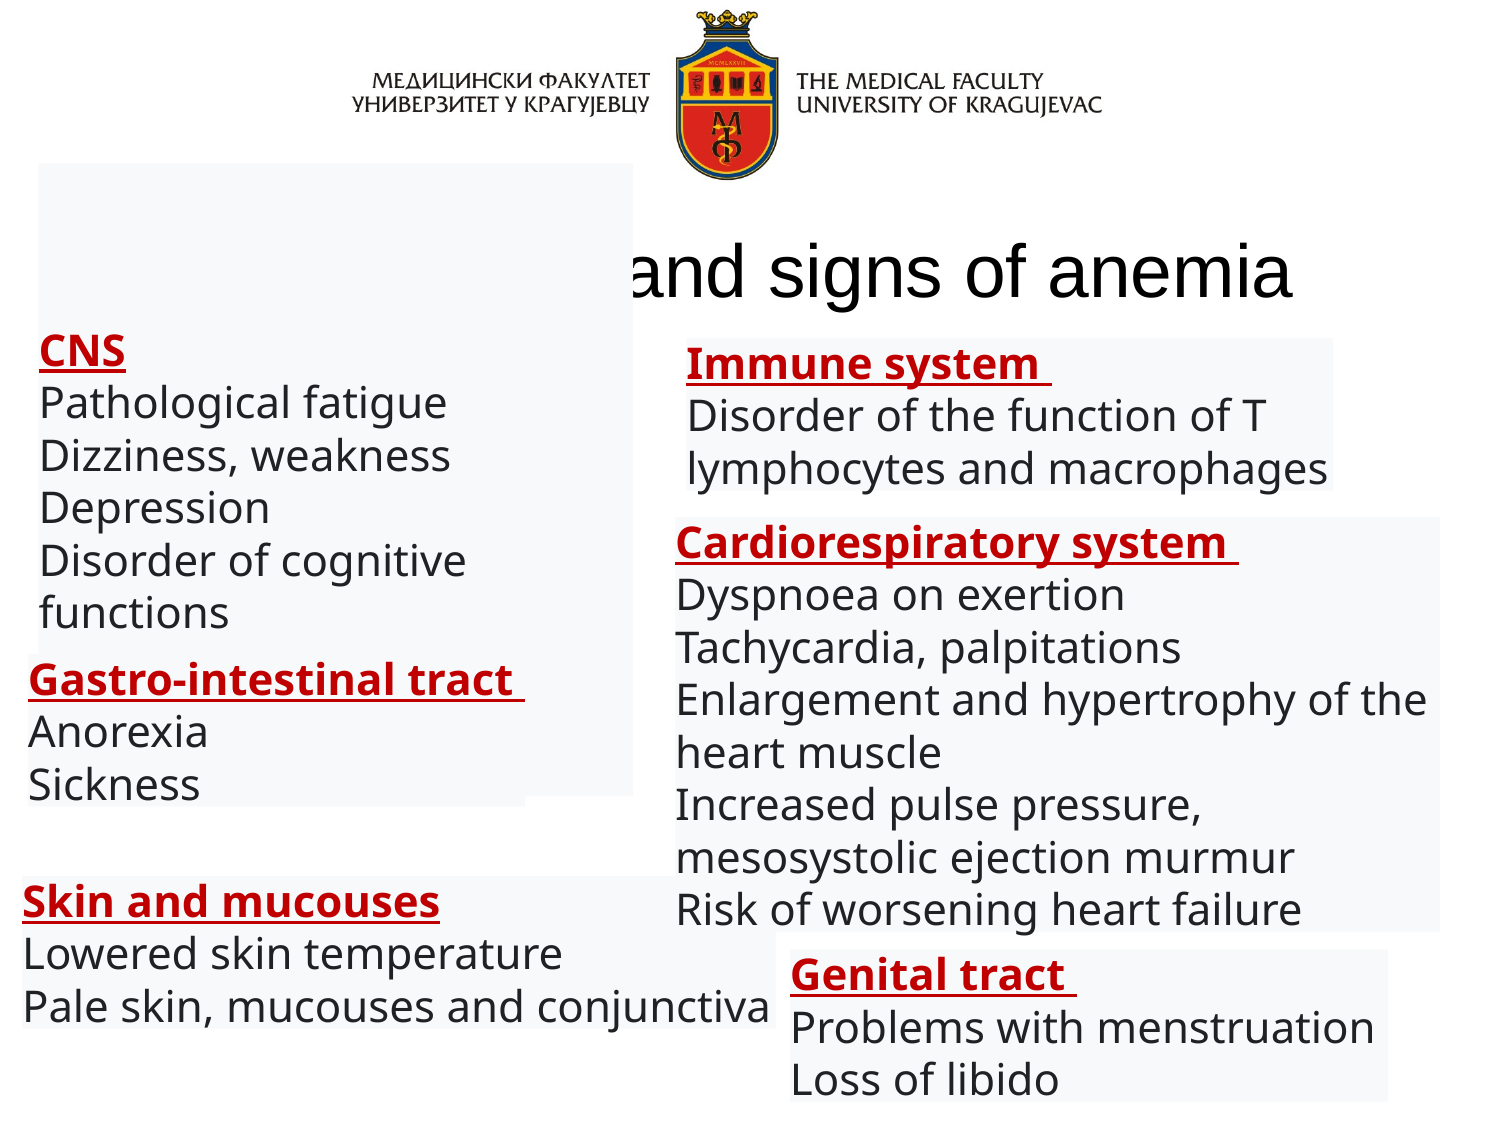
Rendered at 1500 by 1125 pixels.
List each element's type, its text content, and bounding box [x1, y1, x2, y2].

title Sympthoms and signs of anemia [634, 174, 1425, 362]
picture [328, 0, 1125, 174]
list CNS Pathological fatigue Dizziness, weakness Depression Disorder of cognitive functions [38, 163, 634, 797]
text_box Skin and mucouses Lowered skin temperature Pale skin, mucouses and conjunctiva [22, 876, 776, 1029]
text_box Cardiorespiratory system Dyspnoea on exertion Tachycardia, palpitations Enlargement and hypertrophy of the heart muscle Increased pulse pressure, mesosystolic ejection murmur Risk of worsening heart failure [675, 517, 1441, 933]
text_box Gastro-intestinal tract Anorexia Sickness [27, 653, 526, 807]
text_box Genital tract Problems with menstruation Loss of libido [790, 949, 1388, 1102]
text_box Immune system Disorder of the function of T lymphocytes and macrophages [686, 338, 1334, 491]
